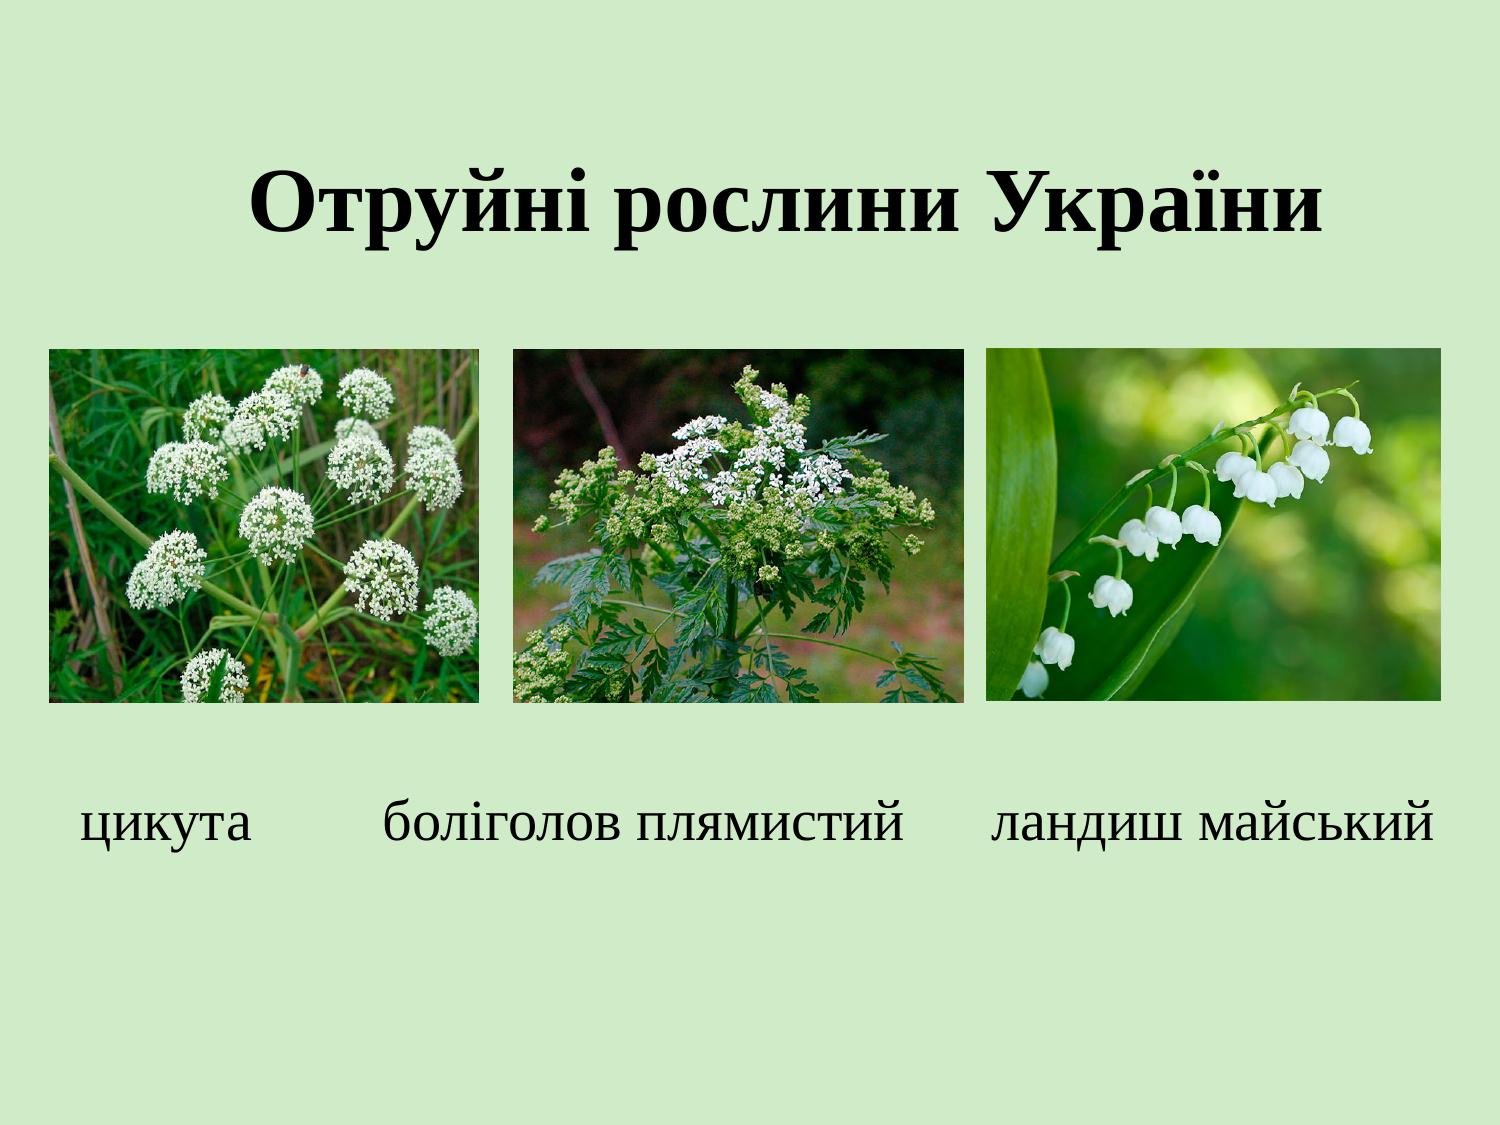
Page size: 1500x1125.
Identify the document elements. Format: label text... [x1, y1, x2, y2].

picture [985, 348, 1442, 702]
picture [49, 349, 479, 703]
text_box цикута боліголов плямистий ландиш майський [17, 775, 1459, 870]
picture [513, 349, 965, 703]
text_box Отруйні рослини України [148, 132, 1424, 281]
